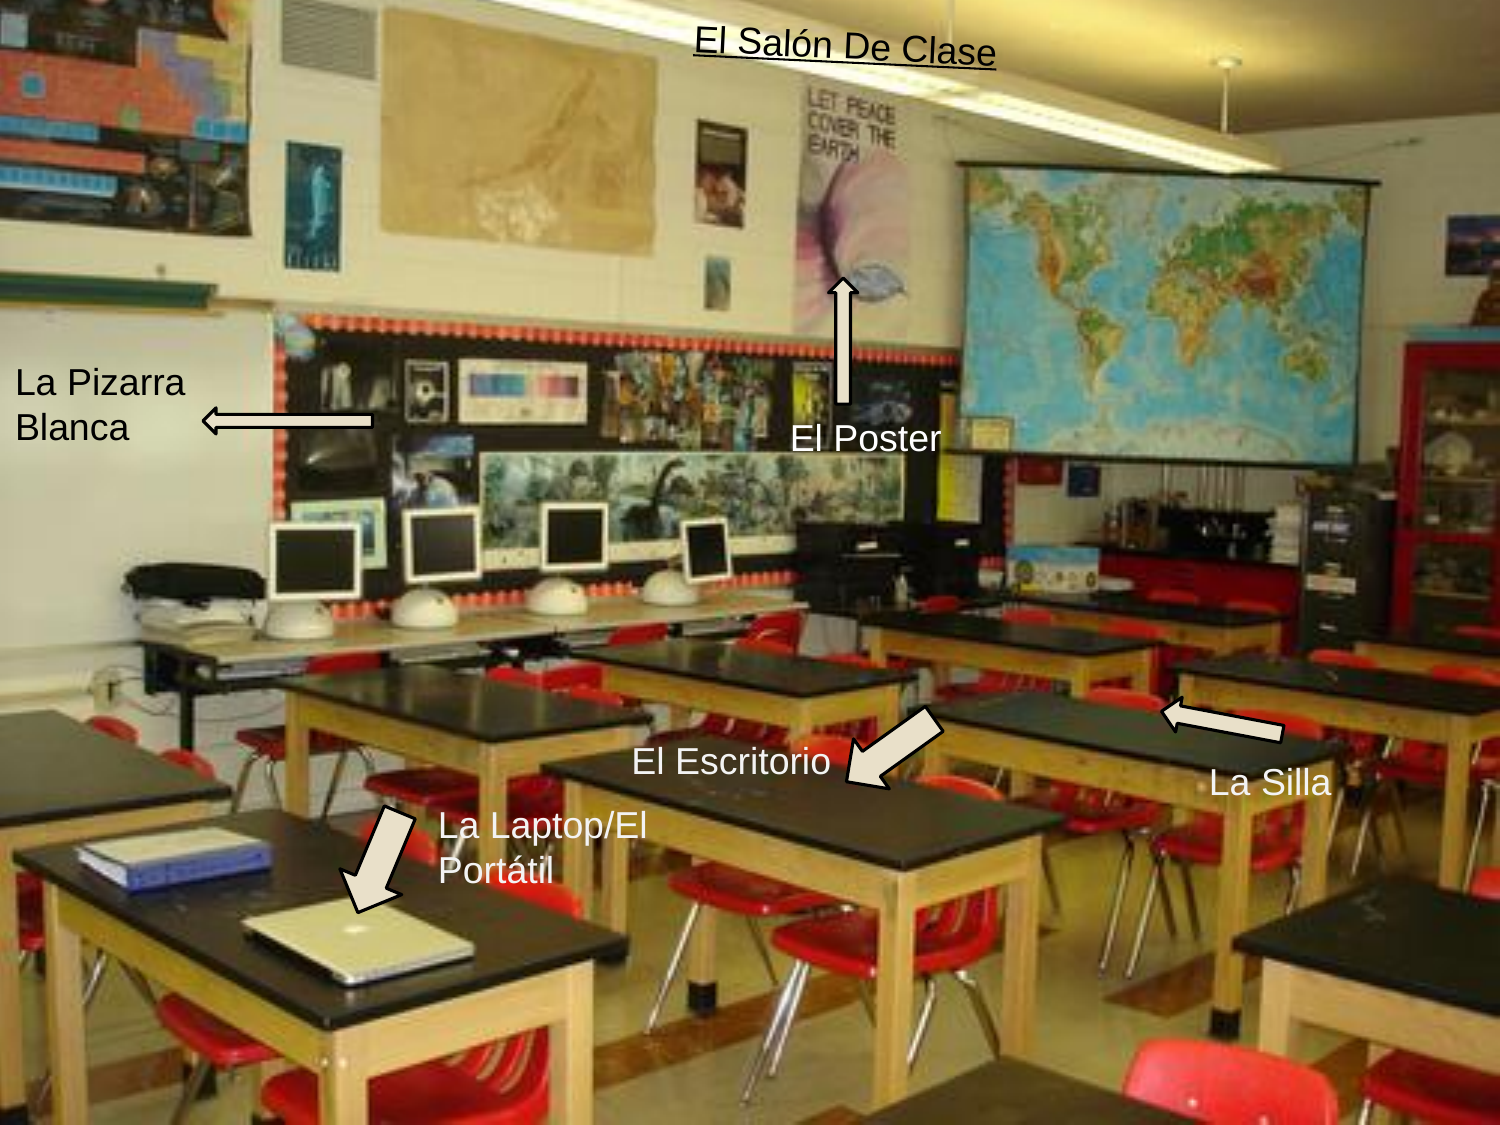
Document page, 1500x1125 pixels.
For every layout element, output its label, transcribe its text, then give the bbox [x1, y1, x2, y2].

text_box La Pizarra Blanca [0, 342, 252, 455]
text_box La Laptop/El Portátil [422, 785, 710, 912]
text_box El Escritorio [616, 722, 868, 779]
text_box La Silla [1193, 743, 1456, 818]
text_box El Salón De Clase [582, 0, 1199, 113]
text_box El Poster [774, 398, 975, 503]
text_box [339, 805, 416, 913]
text_box [252, 414, 373, 428]
text_box [0, 0, 1500, 1125]
text_box [1161, 697, 1284, 743]
text_box [846, 706, 944, 789]
text_box [828, 278, 858, 398]
